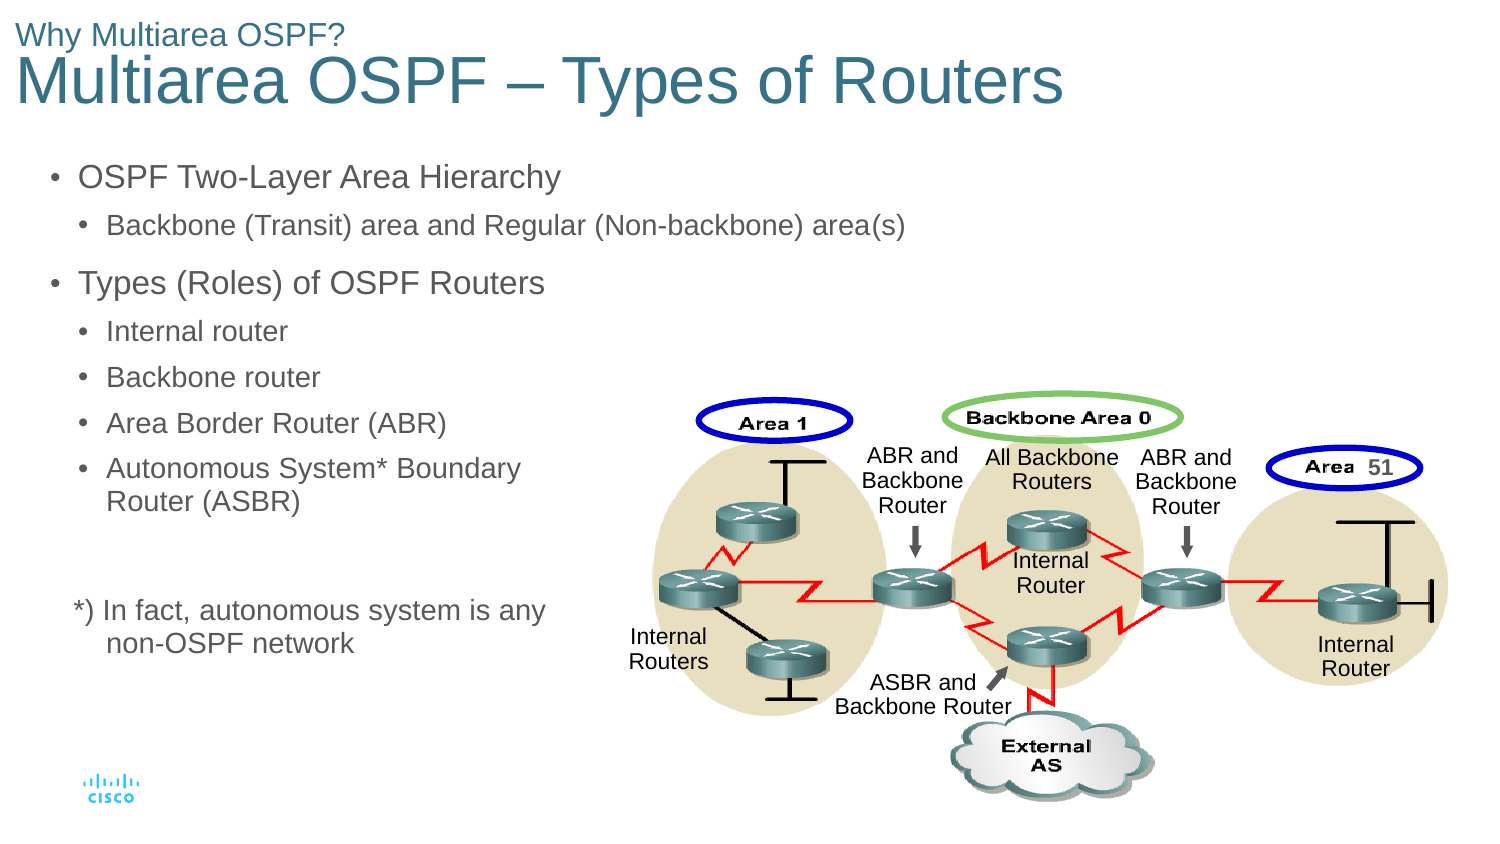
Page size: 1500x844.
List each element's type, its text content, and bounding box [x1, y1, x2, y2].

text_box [820, 437, 1274, 559]
text_box [986, 391, 1140, 397]
text_box Internal Routers [582, 618, 639, 682]
list OSPF Two-Layer Area Hierarchy Backbone (Transit) area and Regular (Non-backbone) area(s) Types (Roles) of OSPF Routers Internal router Backbone router Area Border Router (ABR) Autonomous System* Boundary Router (ASBR) *) In fact, autonomous system is any non-OSPF network [34, 151, 1468, 525]
title Why Multiarea OSPF? Multiarea OSPF – Types of Routers [0, 6, 1500, 131]
picture [644, 398, 1455, 807]
